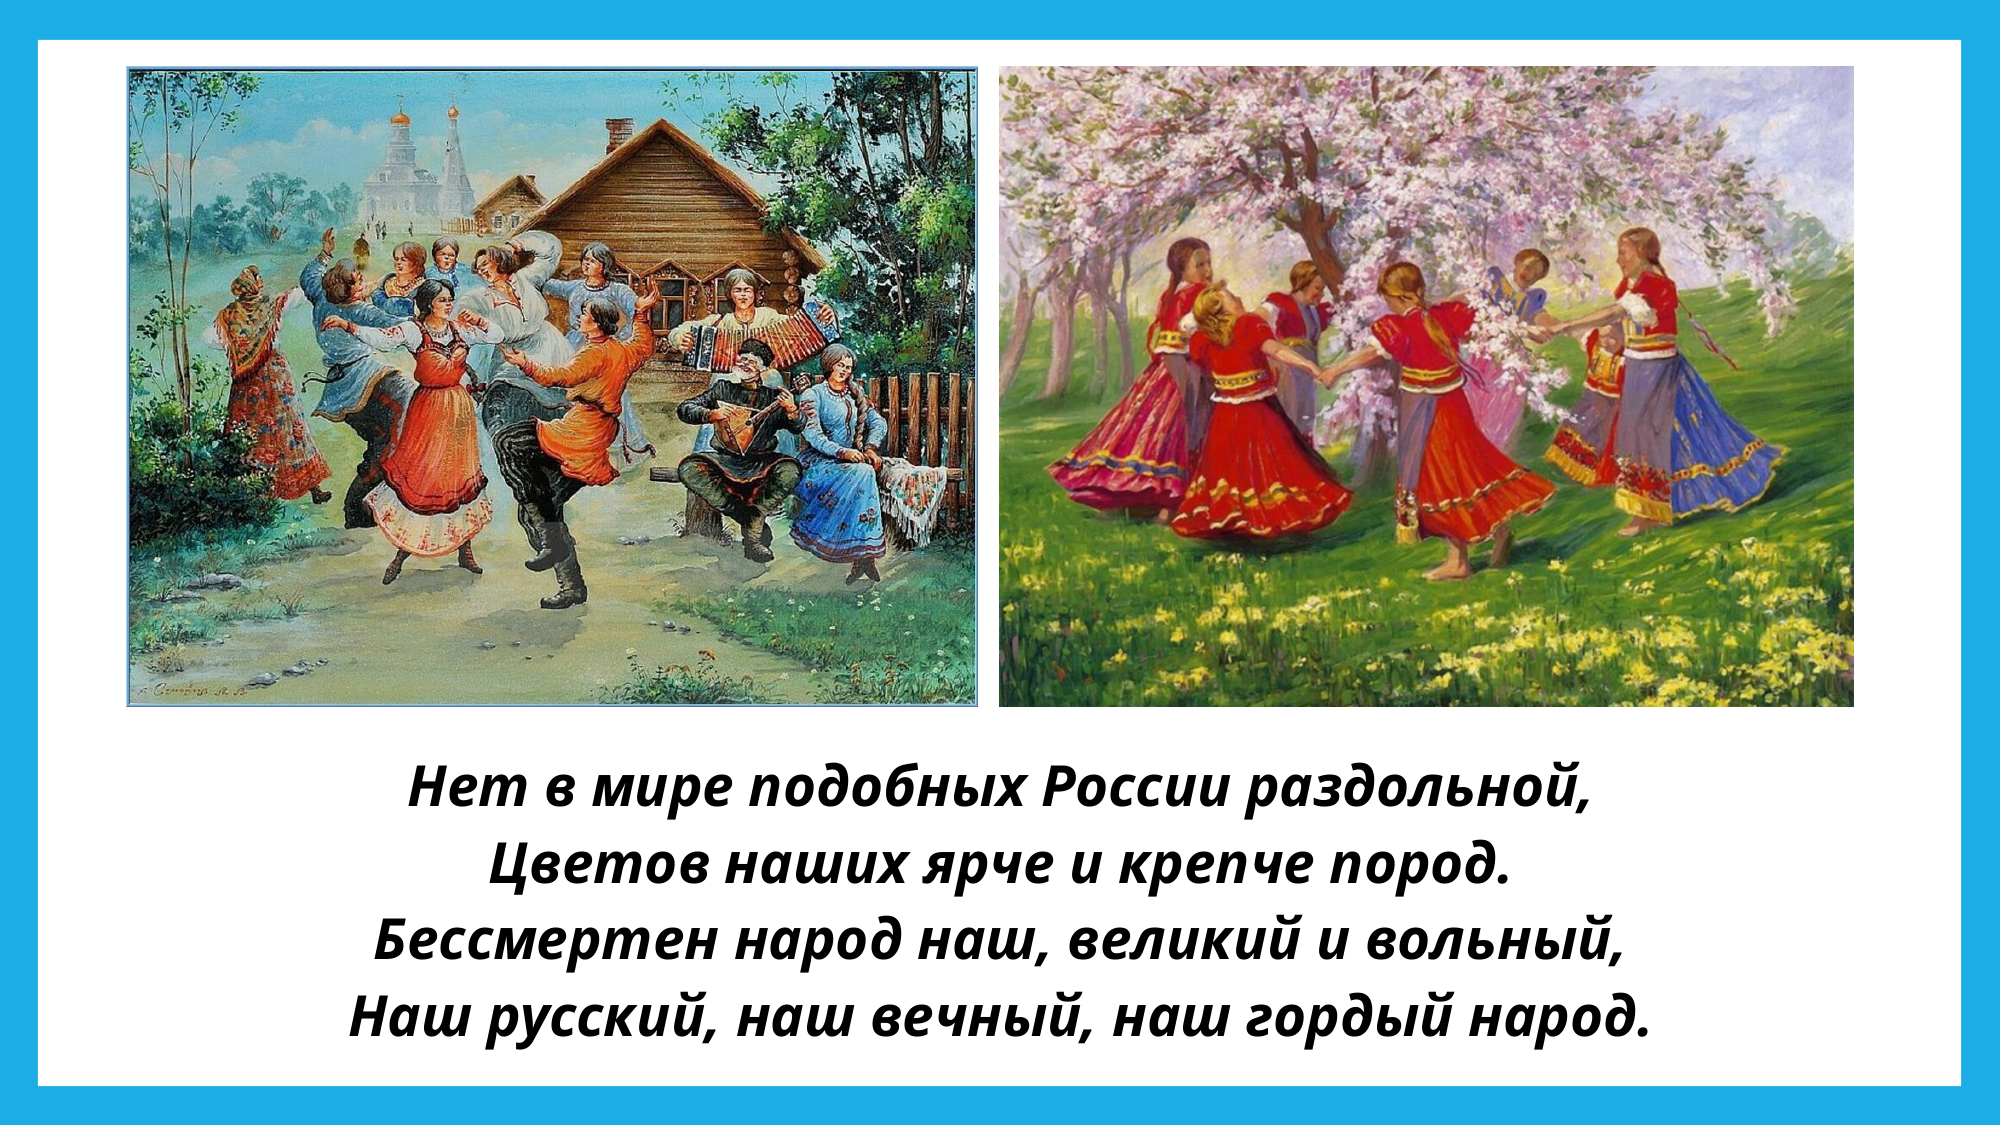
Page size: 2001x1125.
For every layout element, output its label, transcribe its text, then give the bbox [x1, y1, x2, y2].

picture [125, 66, 978, 708]
picture [999, 66, 1854, 708]
list Нет в мире подобных России раздольной, Цветов наших ярче и крепче пород. Бессмертен народ наш, великий и вольный, Наш русский, наш вечный, наш гордый народ. [187, 738, 1808, 1058]
